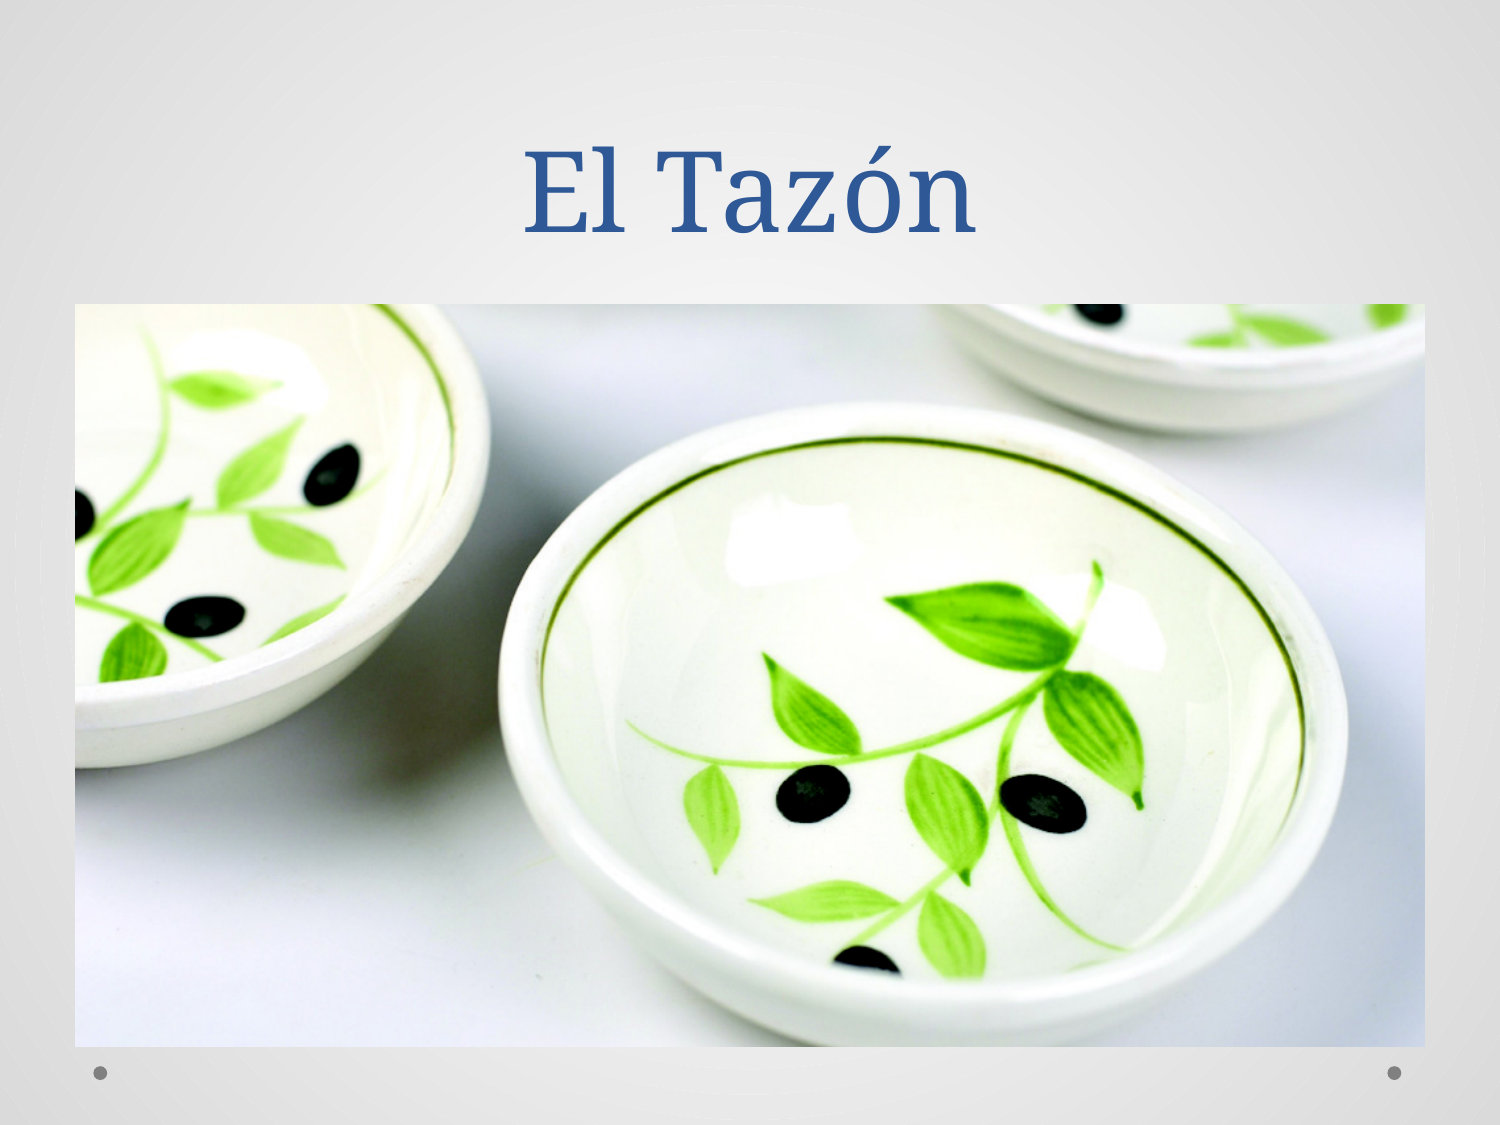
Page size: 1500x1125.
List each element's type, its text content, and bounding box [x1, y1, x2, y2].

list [74, 303, 1426, 1047]
title El Tazón [75, 0, 1425, 263]
